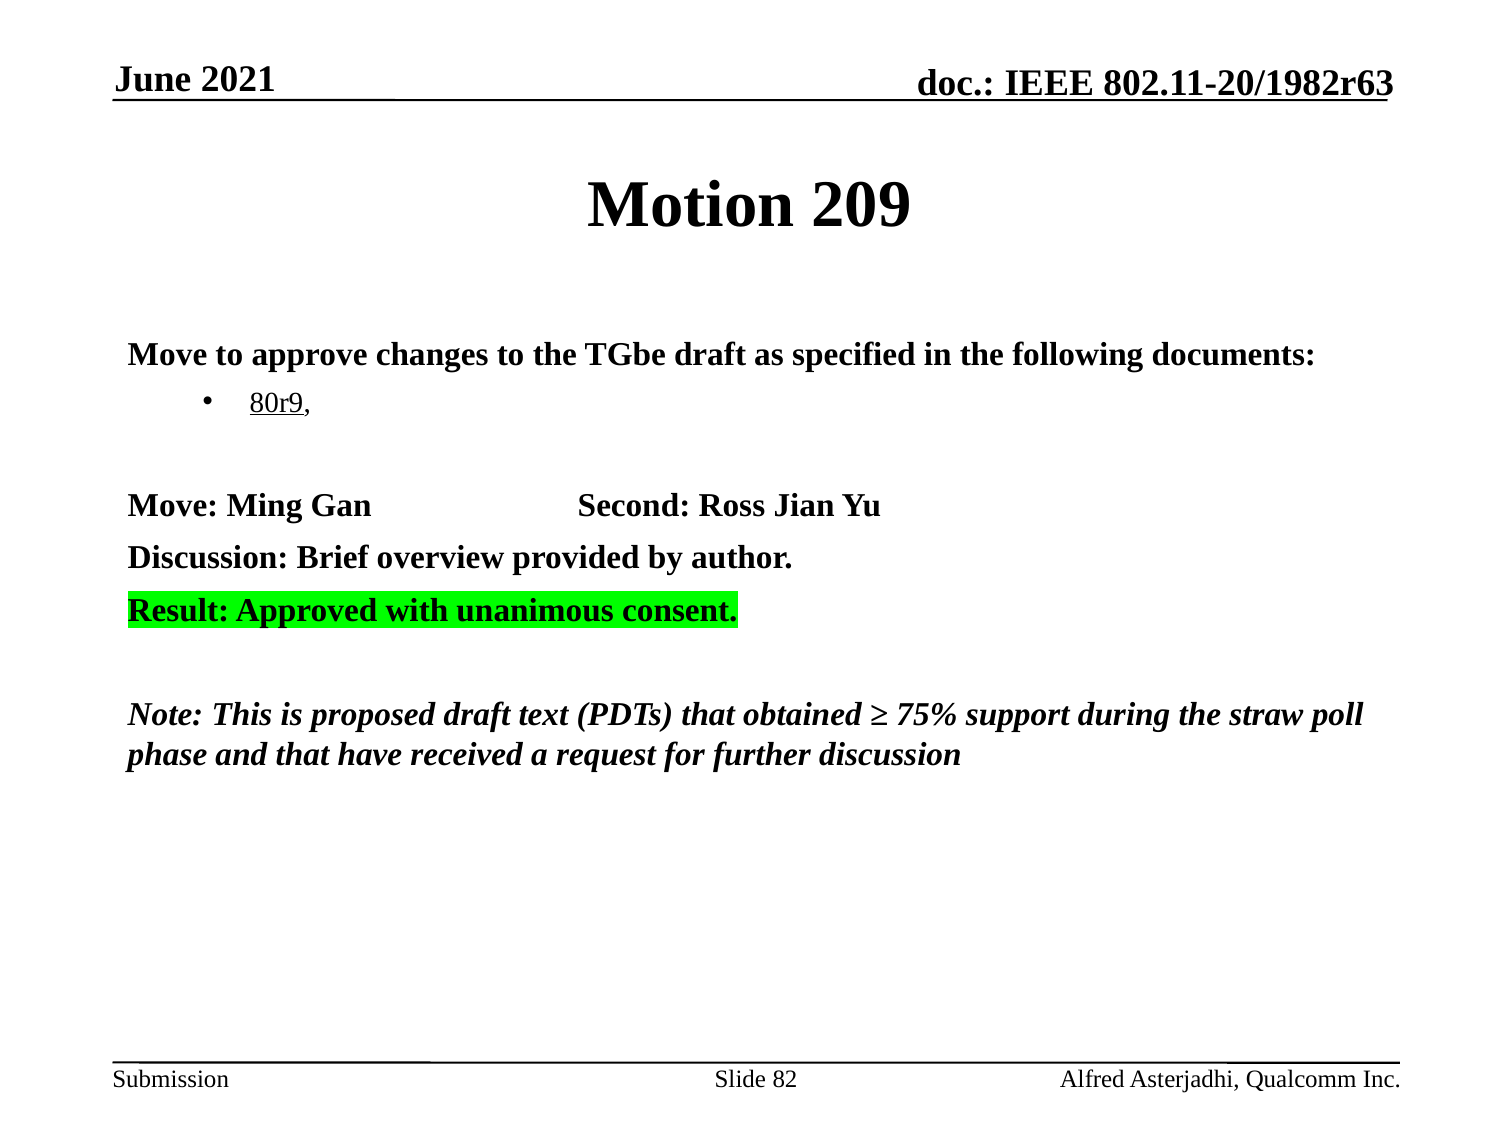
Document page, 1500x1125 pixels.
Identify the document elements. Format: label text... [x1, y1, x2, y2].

list Move to approve changes to the TGbe draft as specified in the following documents: 80r9, Move: Ming Gan Second: Ross Jian Yu Discussion: Brief overview provided by author. Result: Approved with unanimous consent. Note: This is proposed draft text (PDTs) that obtained ≥ 75% support during the straw poll phase and that have received a request for further discussion [112, 324, 1388, 1000]
title Motion 209 [112, 112, 1388, 288]
footer Alfred Asterjadhi, Qualcomm Inc. [878, 1061, 1402, 1093]
slide_number Slide 82 [712, 1061, 800, 1123]
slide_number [114, 54, 423, 100]
